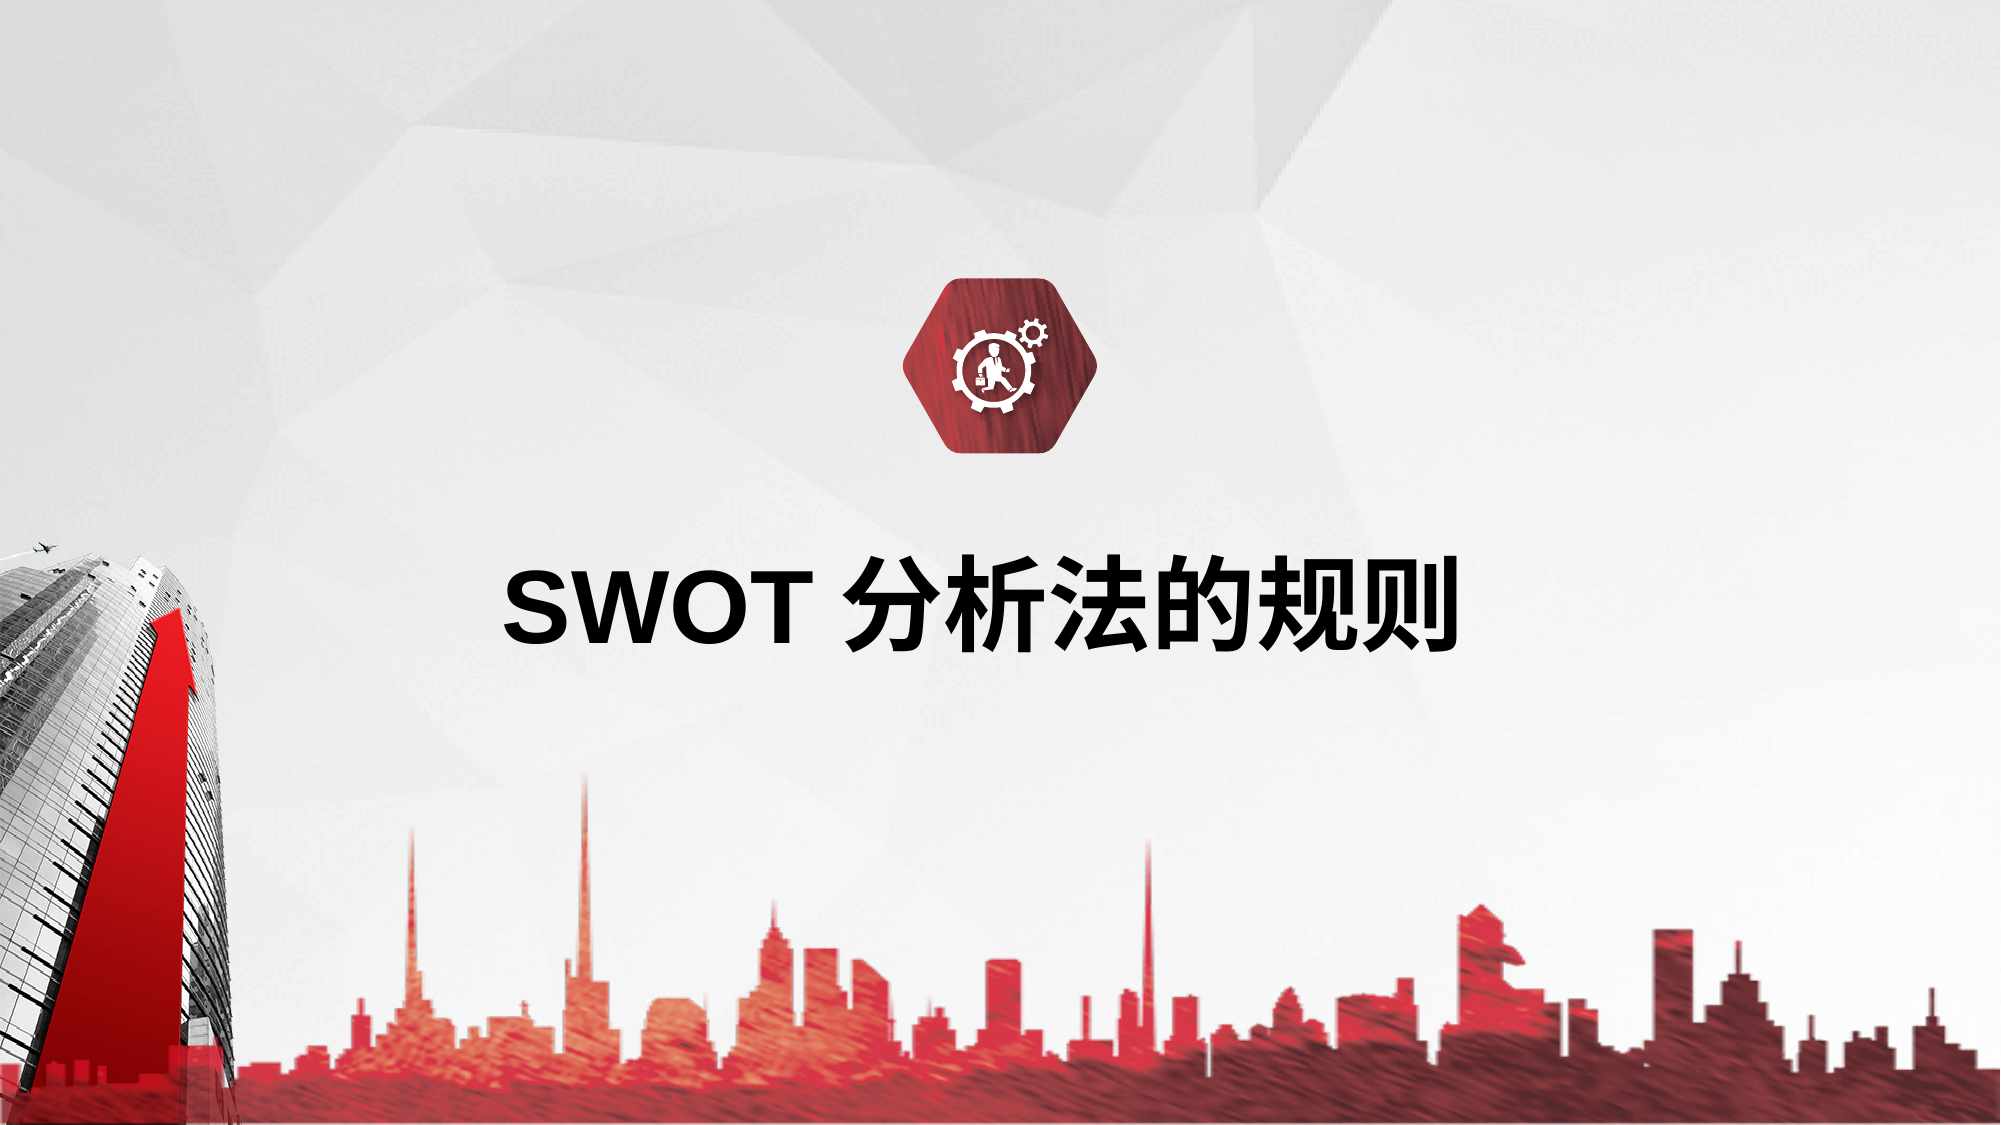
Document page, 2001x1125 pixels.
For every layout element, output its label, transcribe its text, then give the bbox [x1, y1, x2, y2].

text_box [902, 278, 1098, 454]
text_box [951, 318, 1049, 414]
text_box SWOT分析法的规则 [364, 533, 1602, 671]
picture [0, 0, 2001, 1125]
